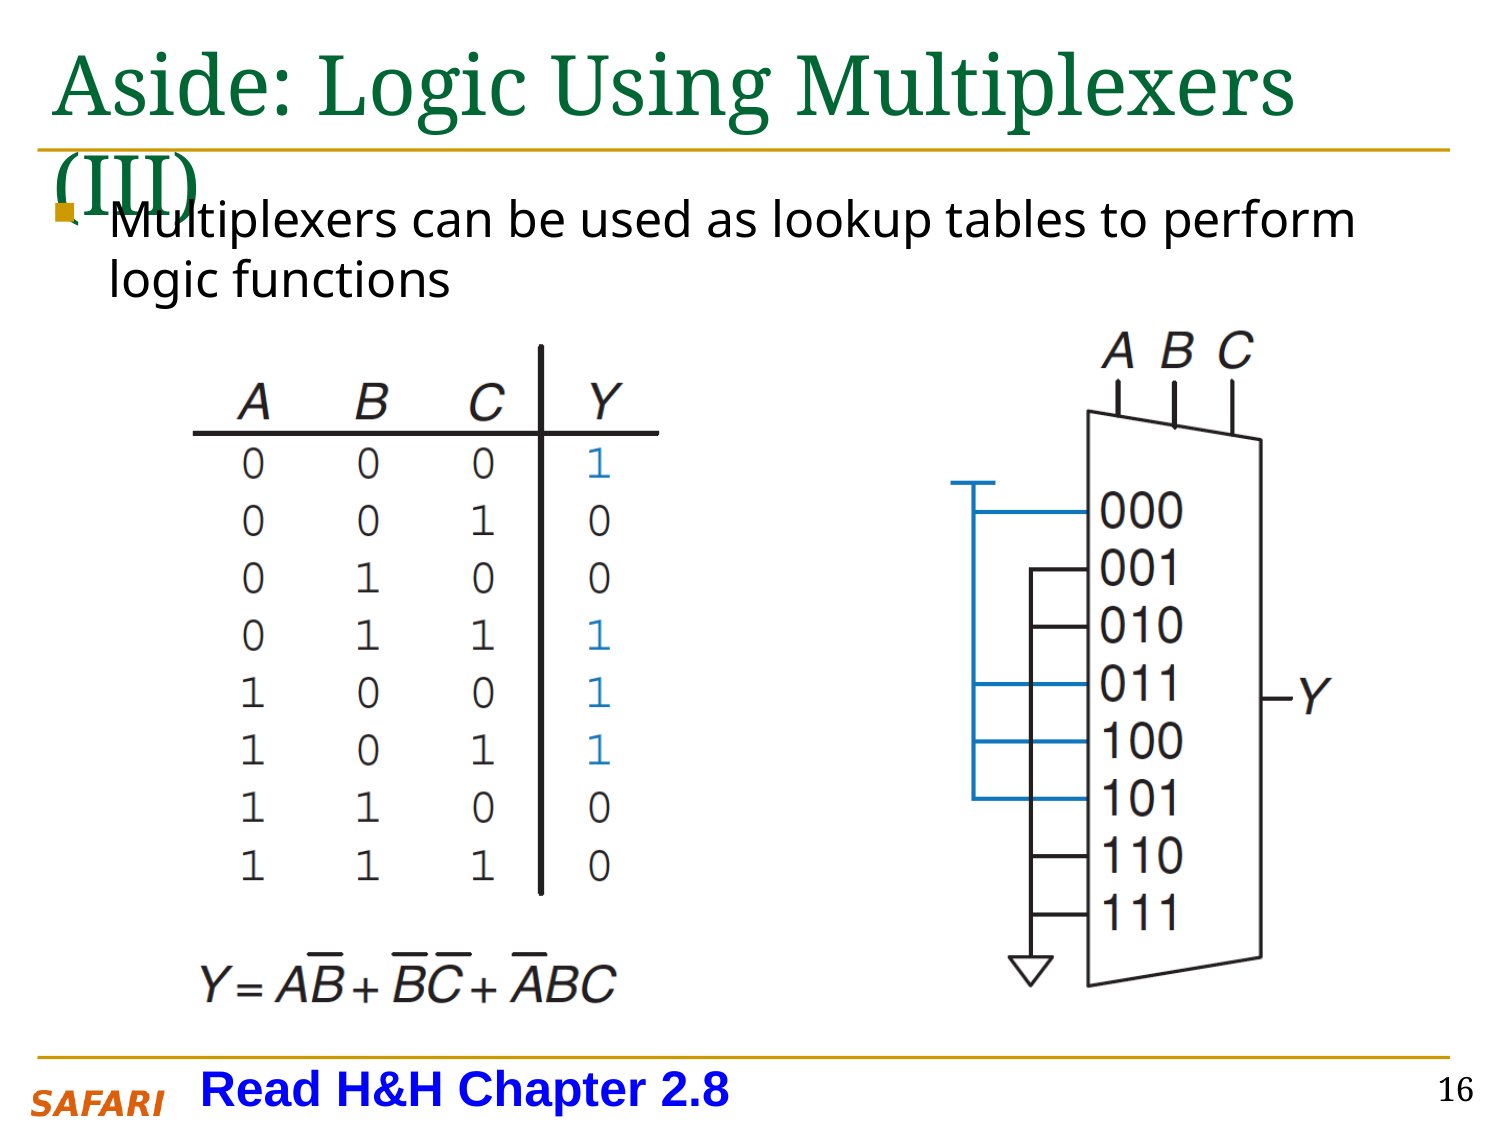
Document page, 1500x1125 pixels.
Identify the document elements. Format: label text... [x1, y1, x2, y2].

picture [29, 1083, 169, 1124]
list Multiplexers can be used as lookup tables to perform logic functions [37, 179, 1450, 1025]
picture [937, 317, 1342, 1022]
text_box Read H&H Chapter 2.8 [184, 1049, 745, 1124]
title Aside: Logic Using Multiplexers (III) [37, 24, 1450, 170]
slide_number 16 [1139, 1045, 1490, 1121]
picture [174, 337, 678, 1022]
